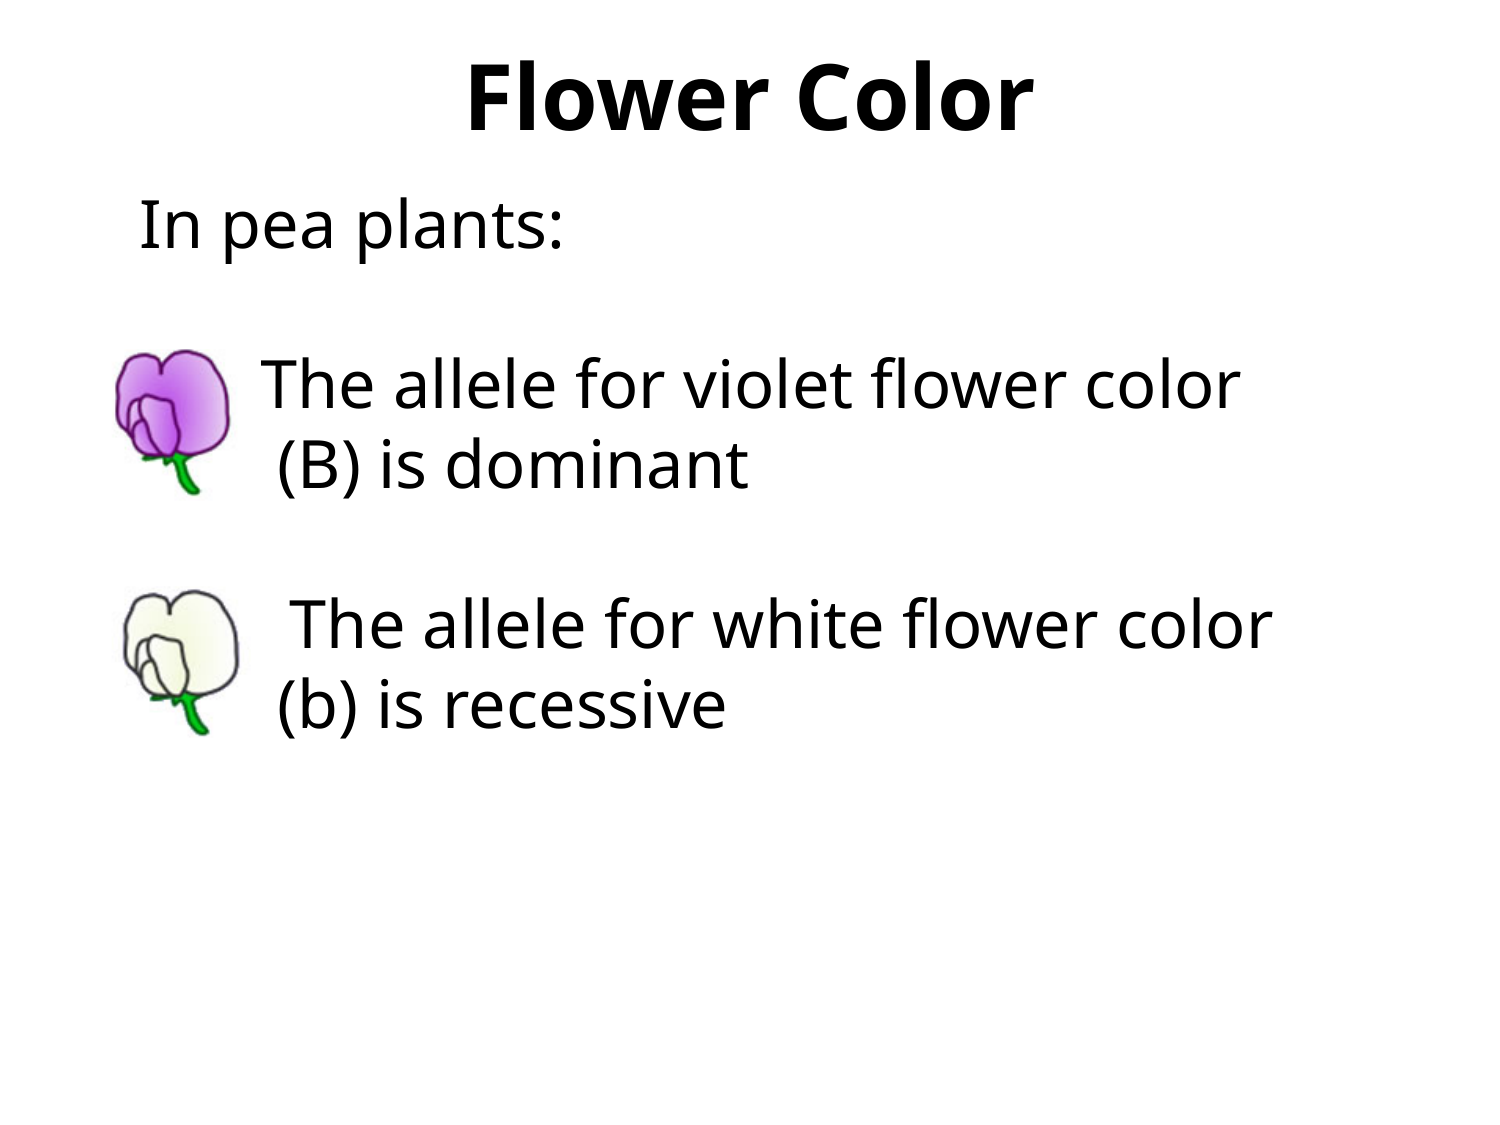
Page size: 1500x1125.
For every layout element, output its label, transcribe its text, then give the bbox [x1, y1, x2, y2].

text_box In pea plants: The allele for violet flower color (B) is dominant The allele for white flower color (b) is recessive [124, 174, 1413, 910]
title Flower Color [74, 0, 1426, 188]
picture [74, 337, 262, 504]
picture [87, 574, 265, 752]
